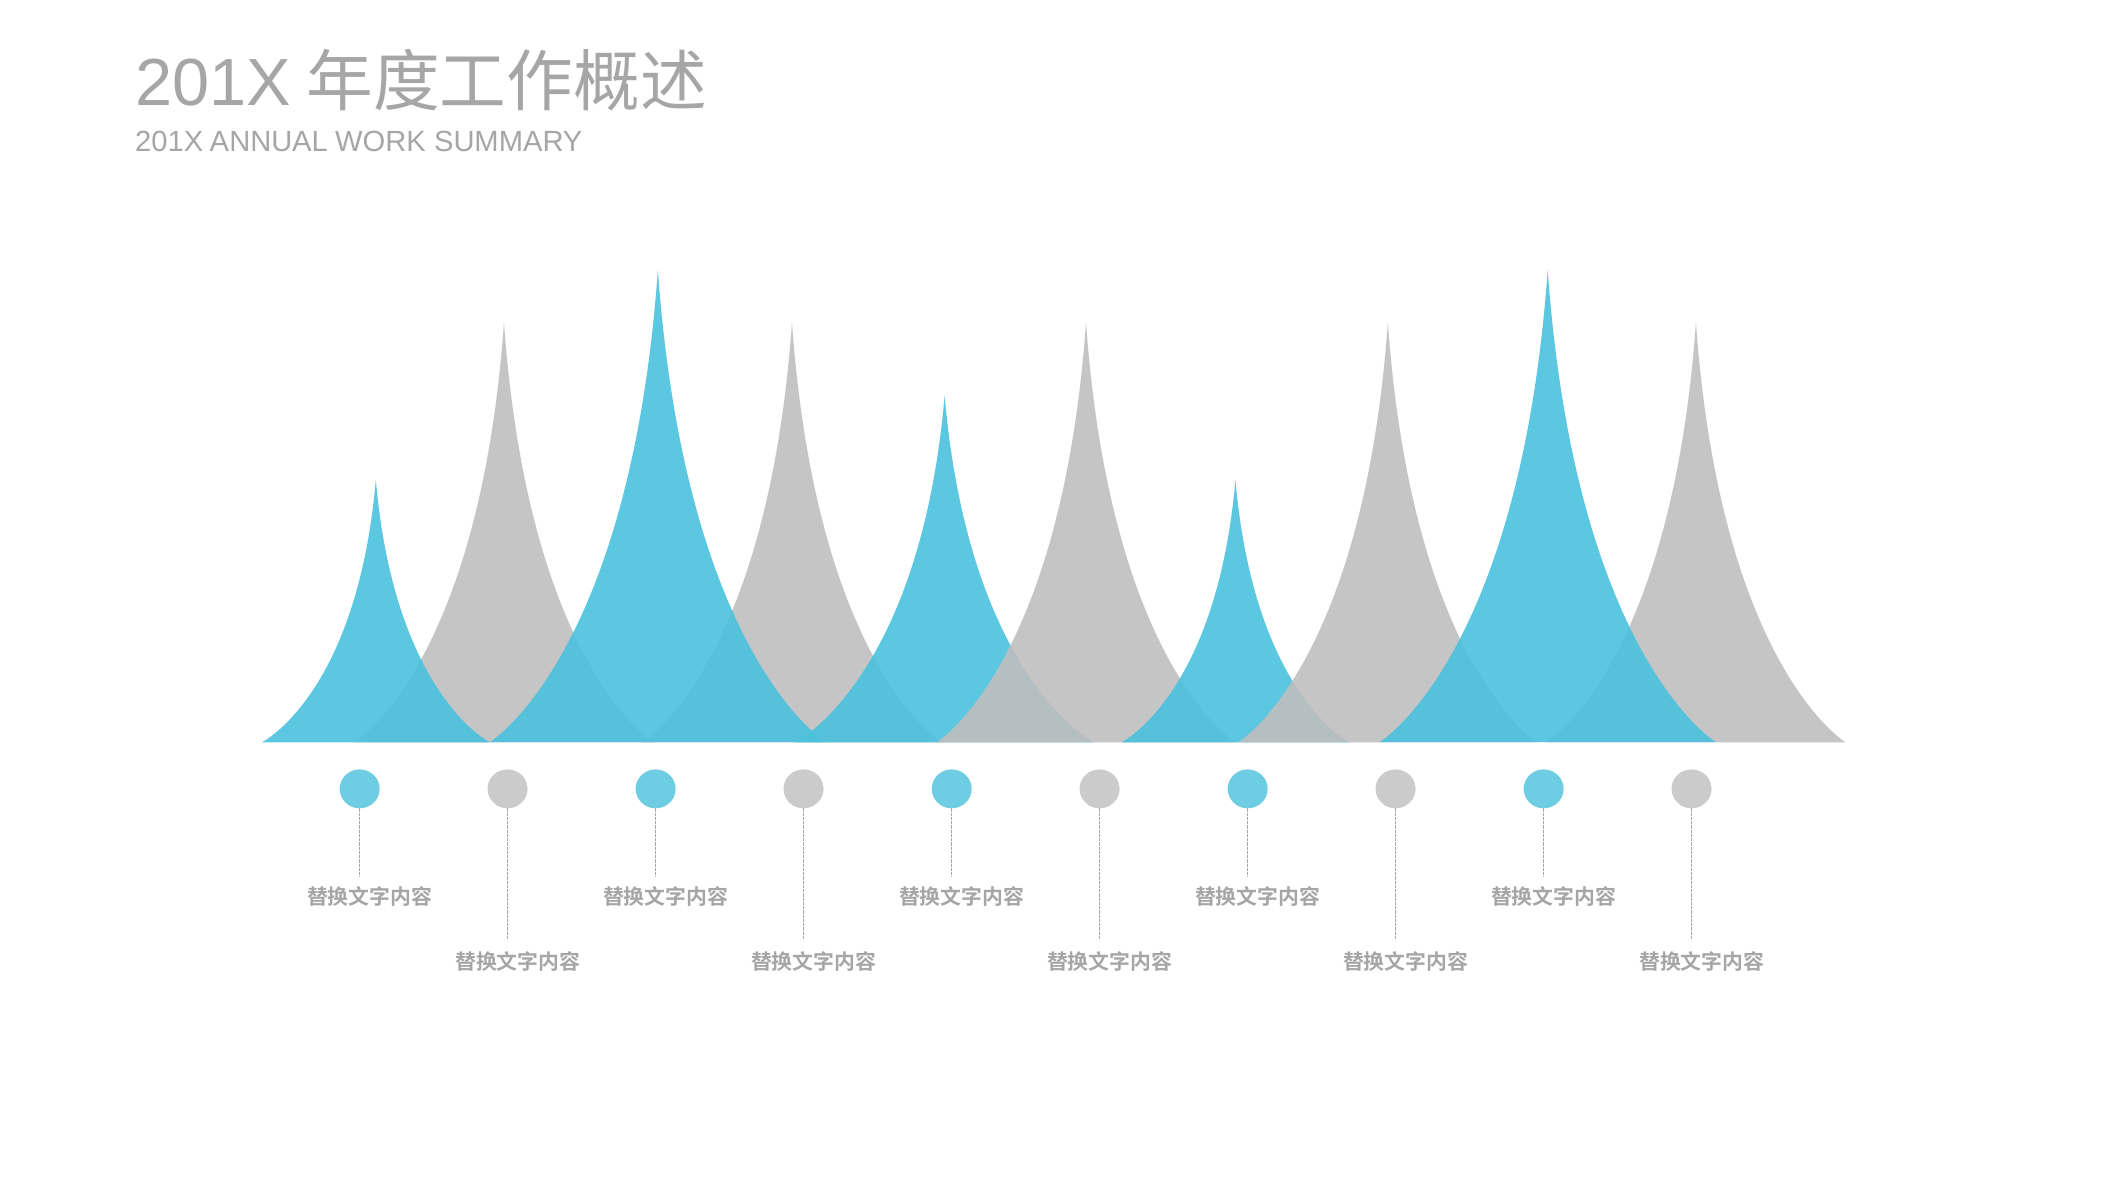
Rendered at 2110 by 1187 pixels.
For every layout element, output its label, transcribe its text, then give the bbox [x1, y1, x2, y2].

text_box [602, 769, 729, 909]
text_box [1490, 769, 1617, 909]
text_box [489, 269, 811, 743]
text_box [750, 769, 877, 975]
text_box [1046, 769, 1173, 975]
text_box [306, 769, 433, 909]
text_box [1121, 479, 1292, 743]
text_box 201X ANNUAL WORK SUMMARY [135, 122, 596, 158]
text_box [1342, 769, 1469, 975]
text_box [795, 395, 1010, 743]
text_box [1194, 769, 1321, 909]
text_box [1638, 769, 1765, 975]
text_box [454, 769, 581, 975]
text_box [936, 322, 1180, 743]
text_box [261, 479, 489, 743]
text_box [1379, 269, 1716, 743]
text_box [732, 322, 873, 730]
text_box [1238, 322, 1460, 743]
text_box [421, 322, 573, 741]
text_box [898, 769, 1025, 909]
text_box 201X年度工作概述 [135, 38, 783, 119]
text_box [1630, 322, 1846, 743]
